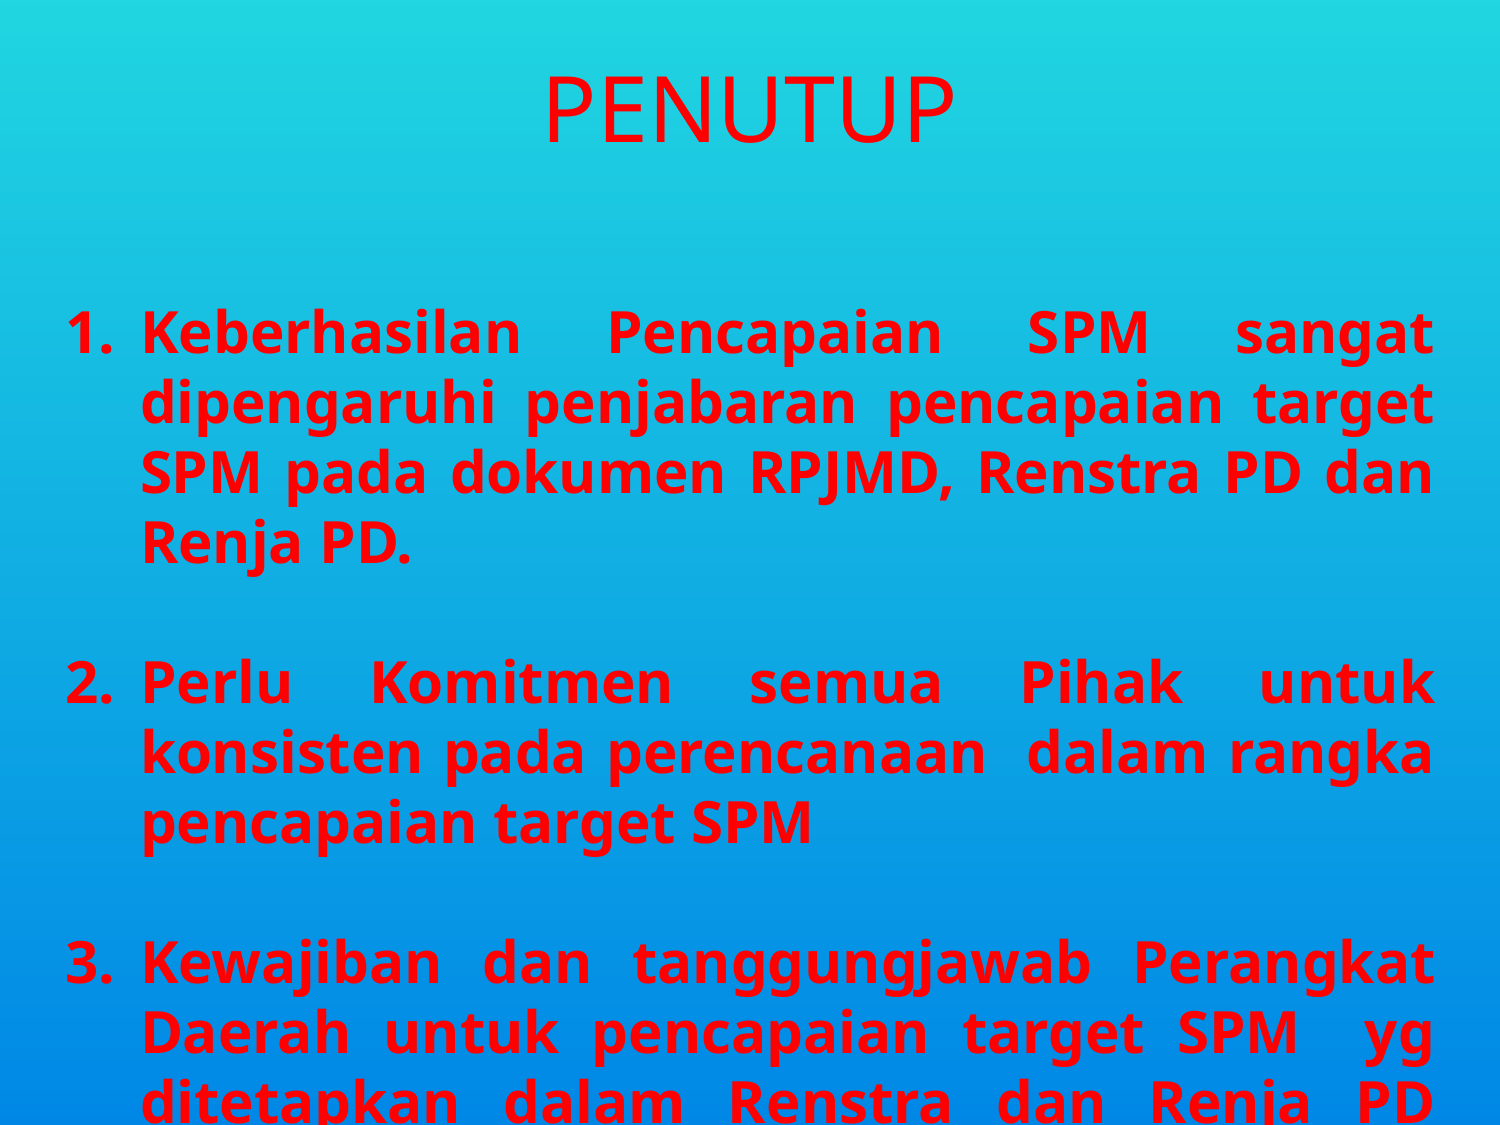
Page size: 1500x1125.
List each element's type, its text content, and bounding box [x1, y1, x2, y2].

title PENUTUP [37, 37, 1463, 175]
text_box Keberhasilan Pencapaian SPM sangat dipengaruhi penjabaran pencapaian target SPM pada dokumen RPJMD, Renstra PD dan Renja PD. Perlu Komitmen semua Pihak untuk konsisten pada perencanaan dalam rangka pencapaian target SPM Kewajiban dan tanggungjawab Perangkat Daerah untuk pencapaian target SPM yg ditetapkan dalam Renstra dan Renja PD masing-masing. [50, 287, 1450, 1125]
